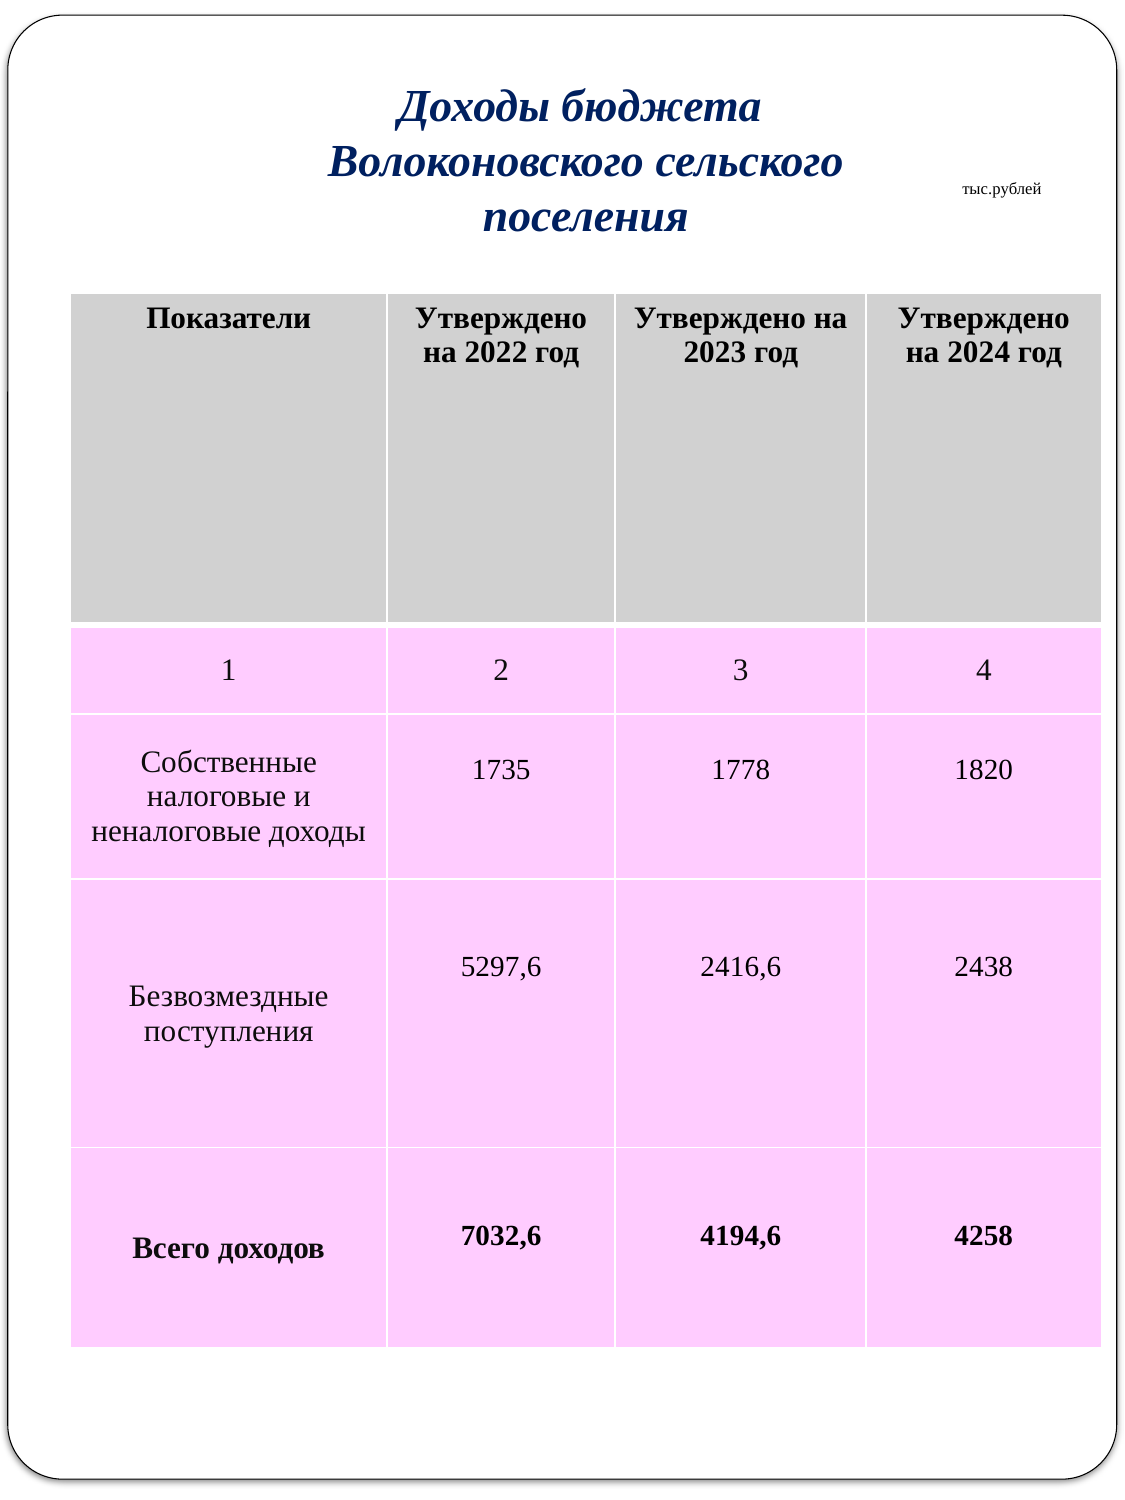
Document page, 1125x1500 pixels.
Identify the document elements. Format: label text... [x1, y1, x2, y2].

table_cell Собственные налоговые и неналоговые доходы [71, 715, 386, 878]
table_cell 1 [71, 628, 386, 713]
table_header Утверждено на 2022 год [388, 294, 614, 622]
text_box Доходы бюджета Волоконовского сельского поселения [233, 93, 938, 224]
table_cell 2 [388, 628, 614, 713]
table_header Показатели [71, 294, 386, 622]
table_cell 1820 [867, 715, 1101, 878]
table_cell 4194,6 [616, 1148, 865, 1347]
table_cell 1778 [616, 715, 865, 878]
table_cell 3 [616, 628, 865, 713]
table_cell 7032,6 [388, 1148, 614, 1347]
table_header Утверждено на 2024 год [867, 294, 1101, 622]
text_box тыс.рублей [936, 151, 1067, 224]
table_cell Безвозмездные поступления [71, 880, 386, 1147]
table_cell 2438 [867, 880, 1101, 1147]
table_header Утверждено на 2023 год [616, 294, 865, 622]
table_cell 1735 [388, 715, 614, 878]
table_cell 5297,6 [388, 880, 614, 1147]
table_cell 2416,6 [616, 880, 865, 1147]
table_cell 4258 [867, 1148, 1101, 1347]
table_cell Всего доходов [71, 1148, 386, 1347]
table_cell 4 [867, 628, 1101, 713]
